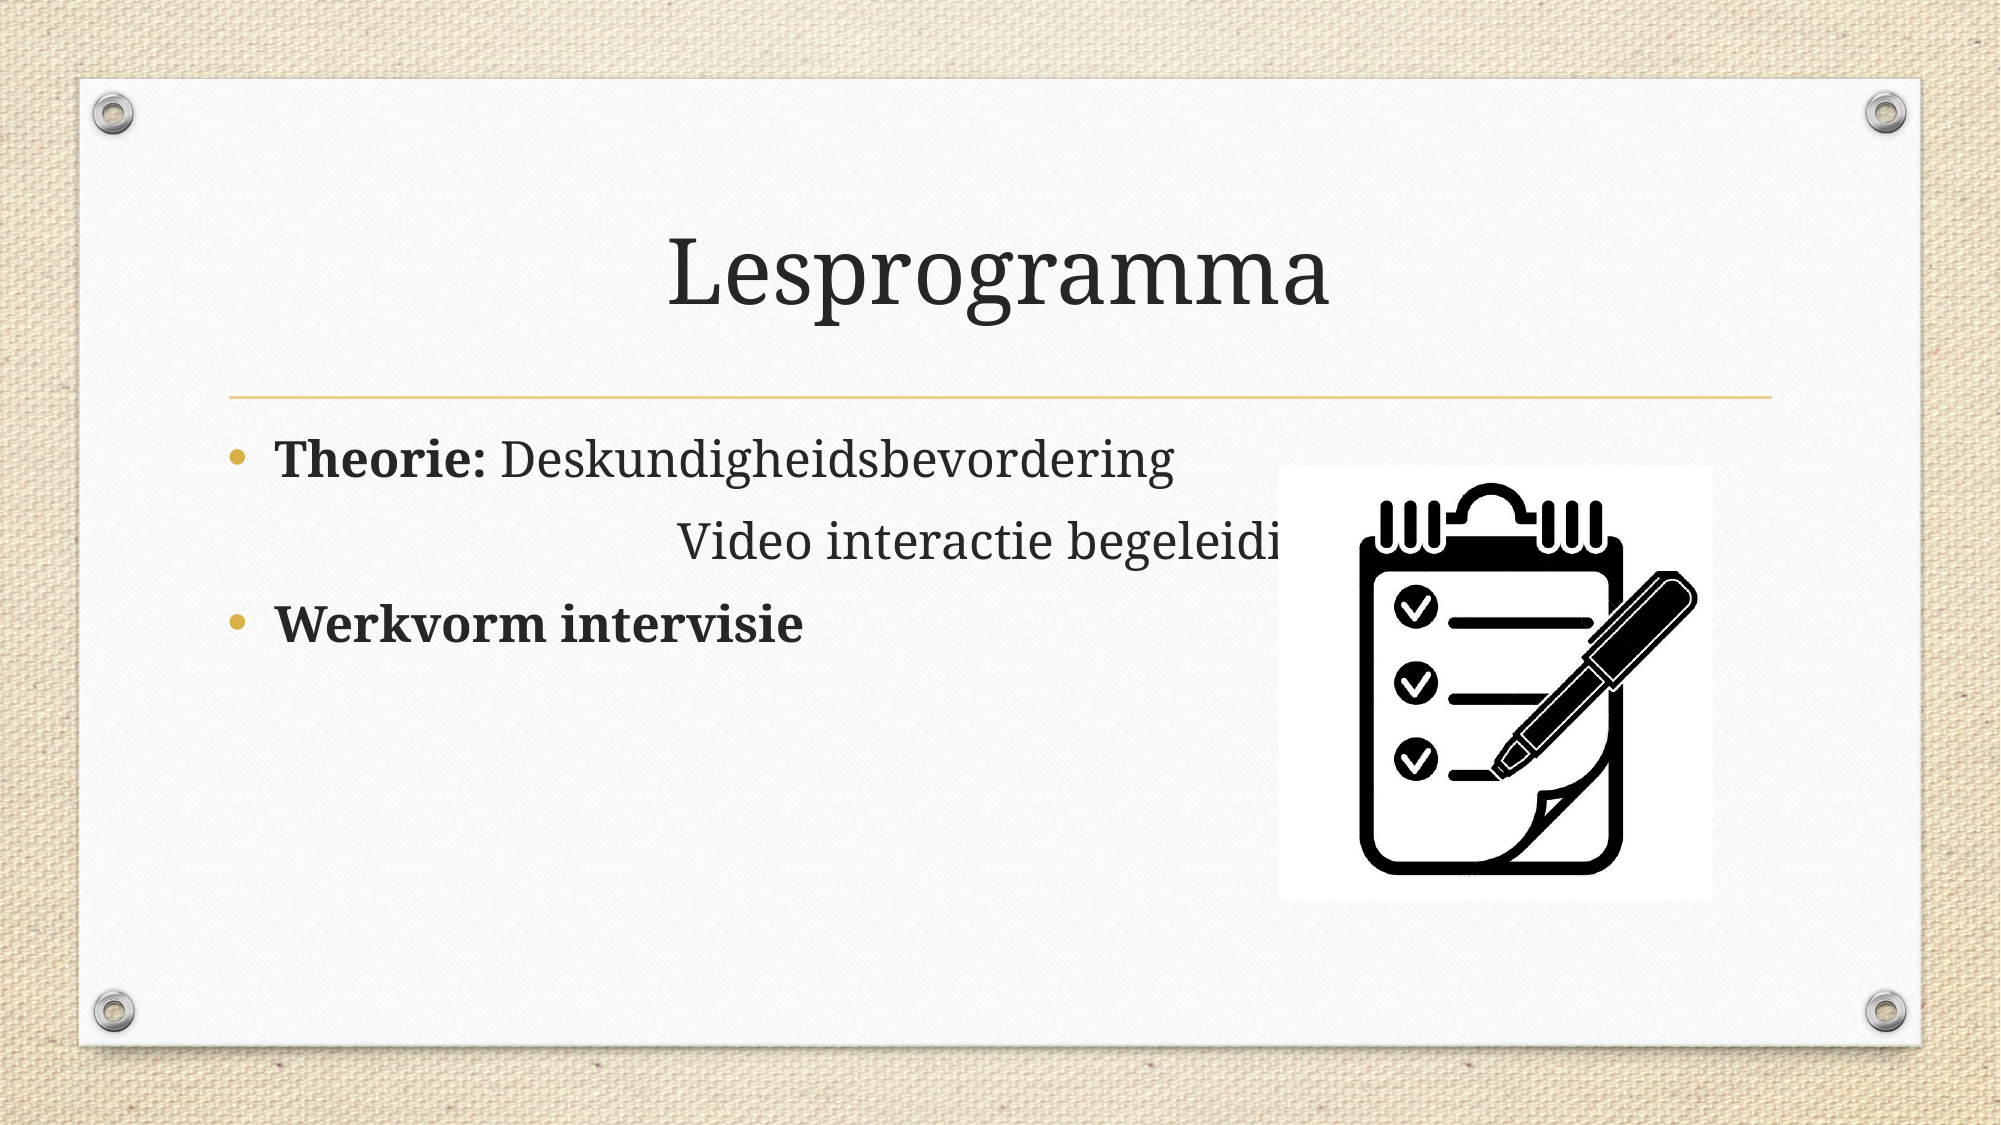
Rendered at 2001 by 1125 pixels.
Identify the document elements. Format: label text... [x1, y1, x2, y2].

list Theorie: Deskundigheidsbevordering Video interactie begeleiding Werkvorm intervisie [212, 419, 1788, 964]
title Lesprogramma [212, 161, 1788, 375]
picture [0, 0, 2001, 1125]
